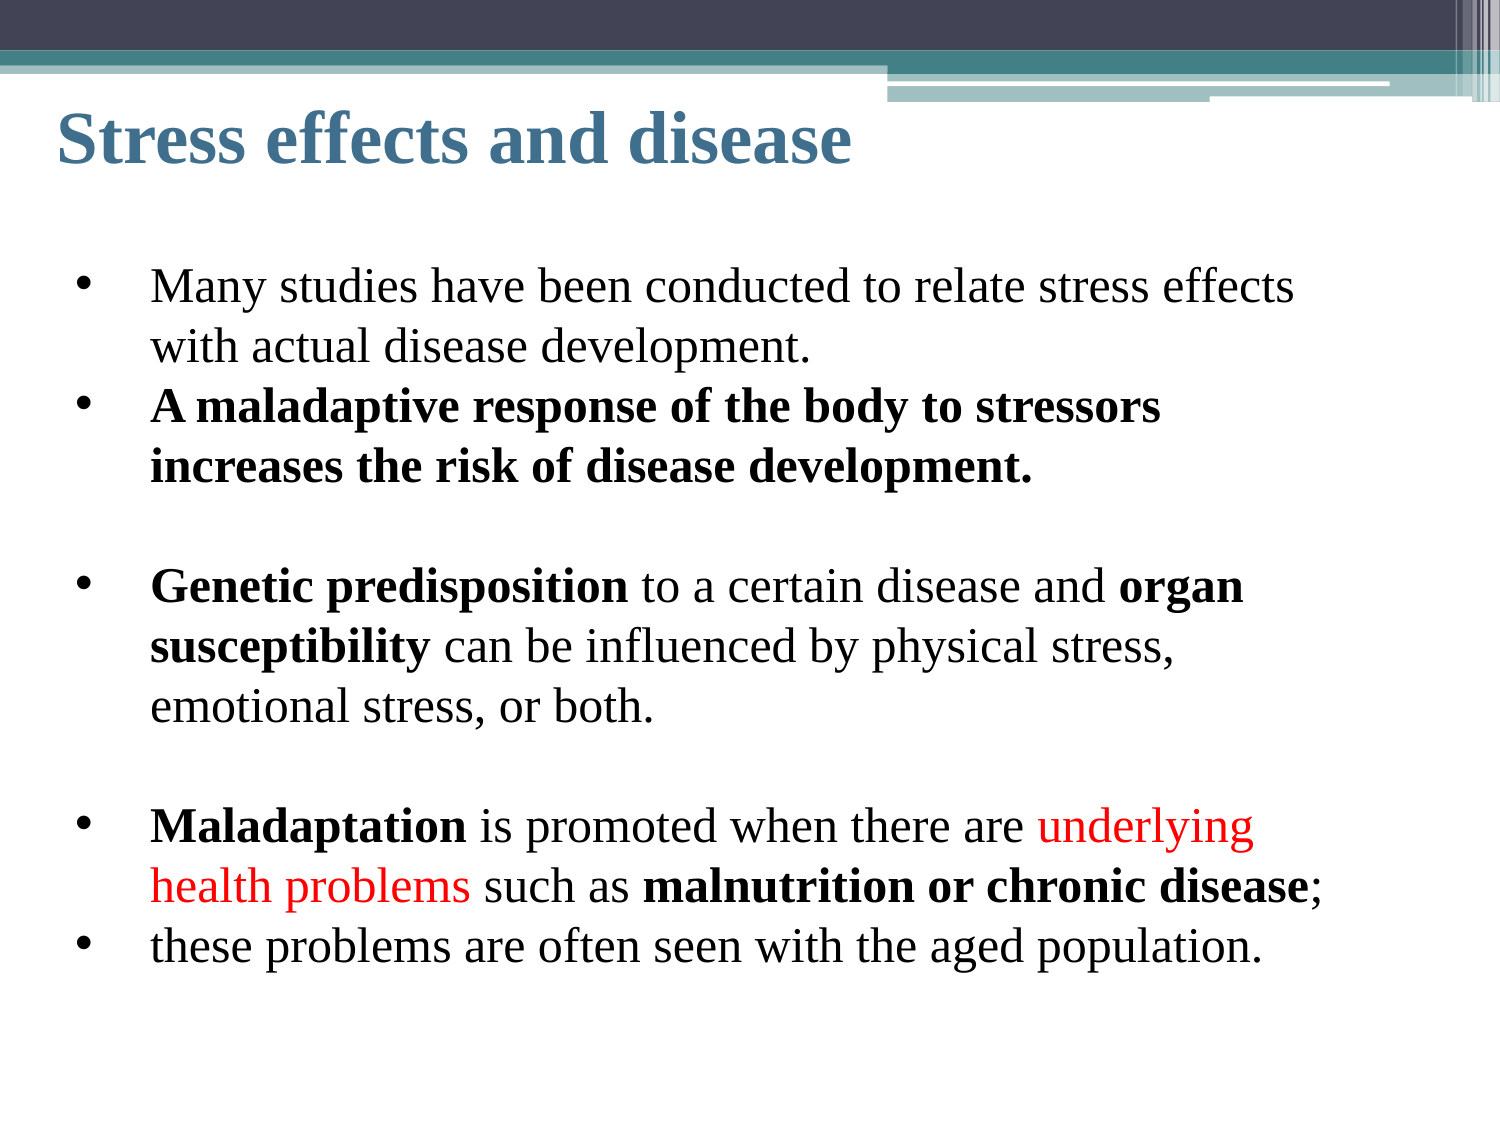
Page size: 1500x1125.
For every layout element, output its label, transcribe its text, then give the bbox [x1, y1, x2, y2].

title Stress effects and disease [56, 88, 1444, 180]
list Many studies have been conducted to relate stress effects with actual disease development. A maladaptive response of the body to stressors increases the risk of disease development. Genetic predisposition to a certain disease and organ susceptibility can be influenced by physical stress, emotional stress, or both. Maladaptation is promoted when there are underlying health problems such as malnutrition or chronic disease; these problems are often seen with the aged population. [75, 252, 1325, 1040]
